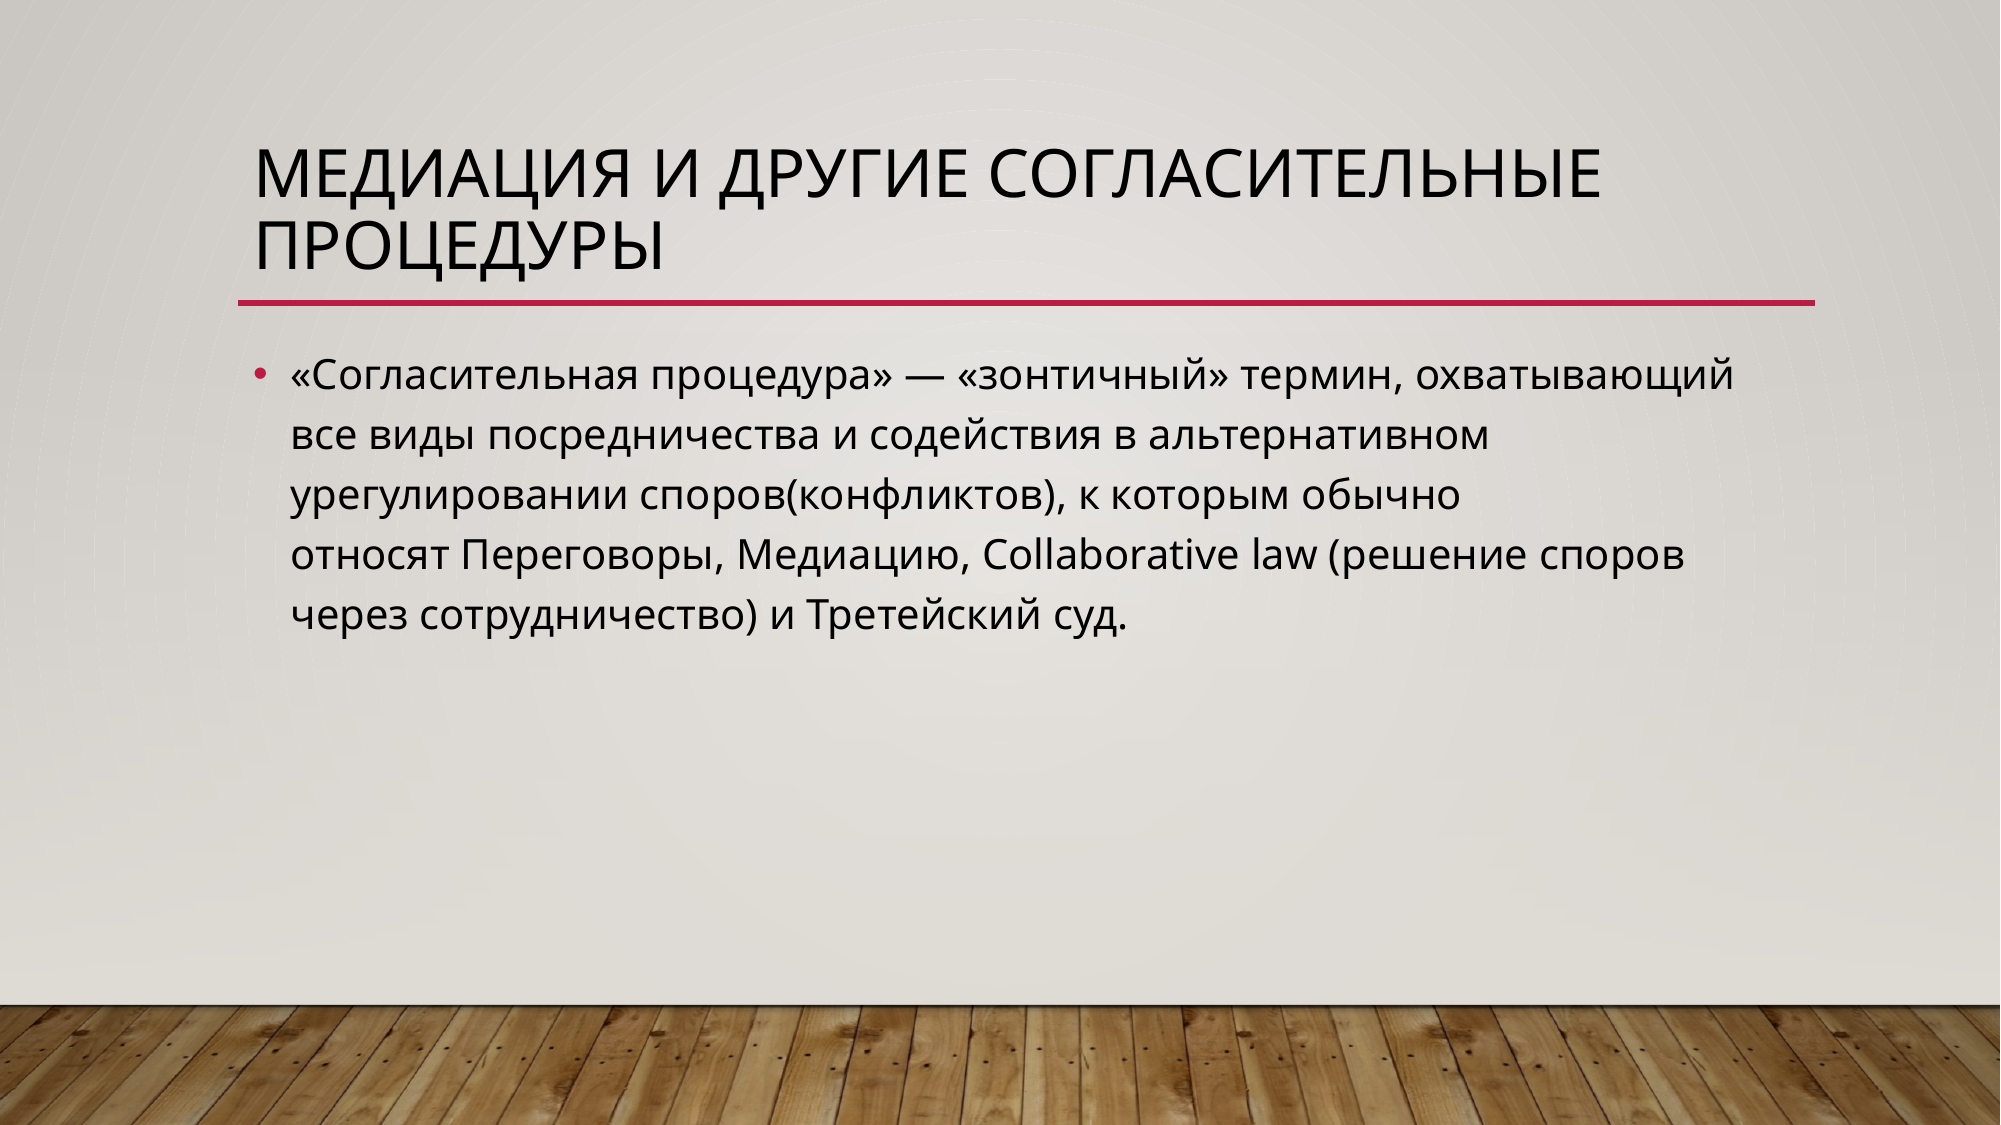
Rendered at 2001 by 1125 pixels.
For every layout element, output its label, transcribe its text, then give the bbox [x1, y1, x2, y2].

title Медиация и другие согласительные процедуры [238, 131, 1814, 305]
list «Согласительная процедура» — «зонтичный» термин, охватывающий все виды посредничества и содействия в альтернативном урегулировании споров(конфликтов), к которым обычно относят Переговоры, Медиацию, Collaborative law (решение споров через сотрудничество) и Третейский суд. [238, 330, 1814, 897]
picture [0, 1005, 2000, 1125]
